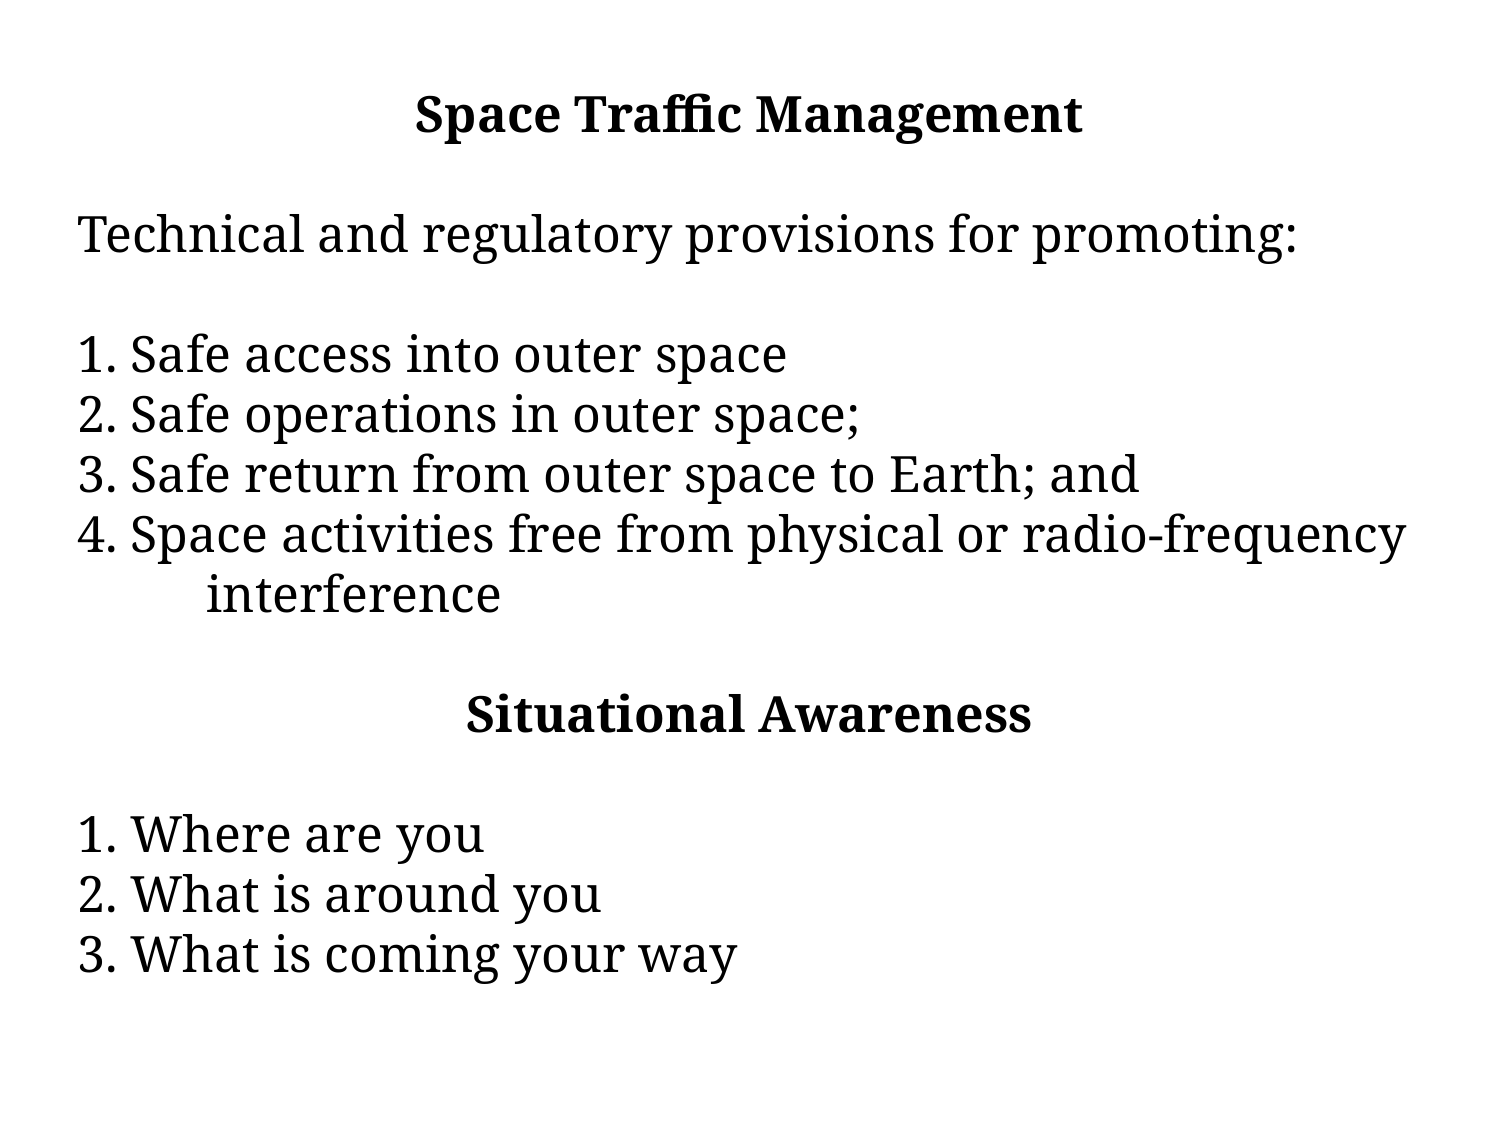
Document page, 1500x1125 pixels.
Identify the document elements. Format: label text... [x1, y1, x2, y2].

text_box Space Traffic Management Technical and regulatory provisions for promoting: 1. Safe access into outer space 2. Safe operations in outer space; 3. Safe return from outer space to Earth; and 4. Space activities free from physical or radio-frequency interference Situational Awareness 1. Where are you 2. What is around you 3. What is coming your way [62, 74, 1438, 990]
